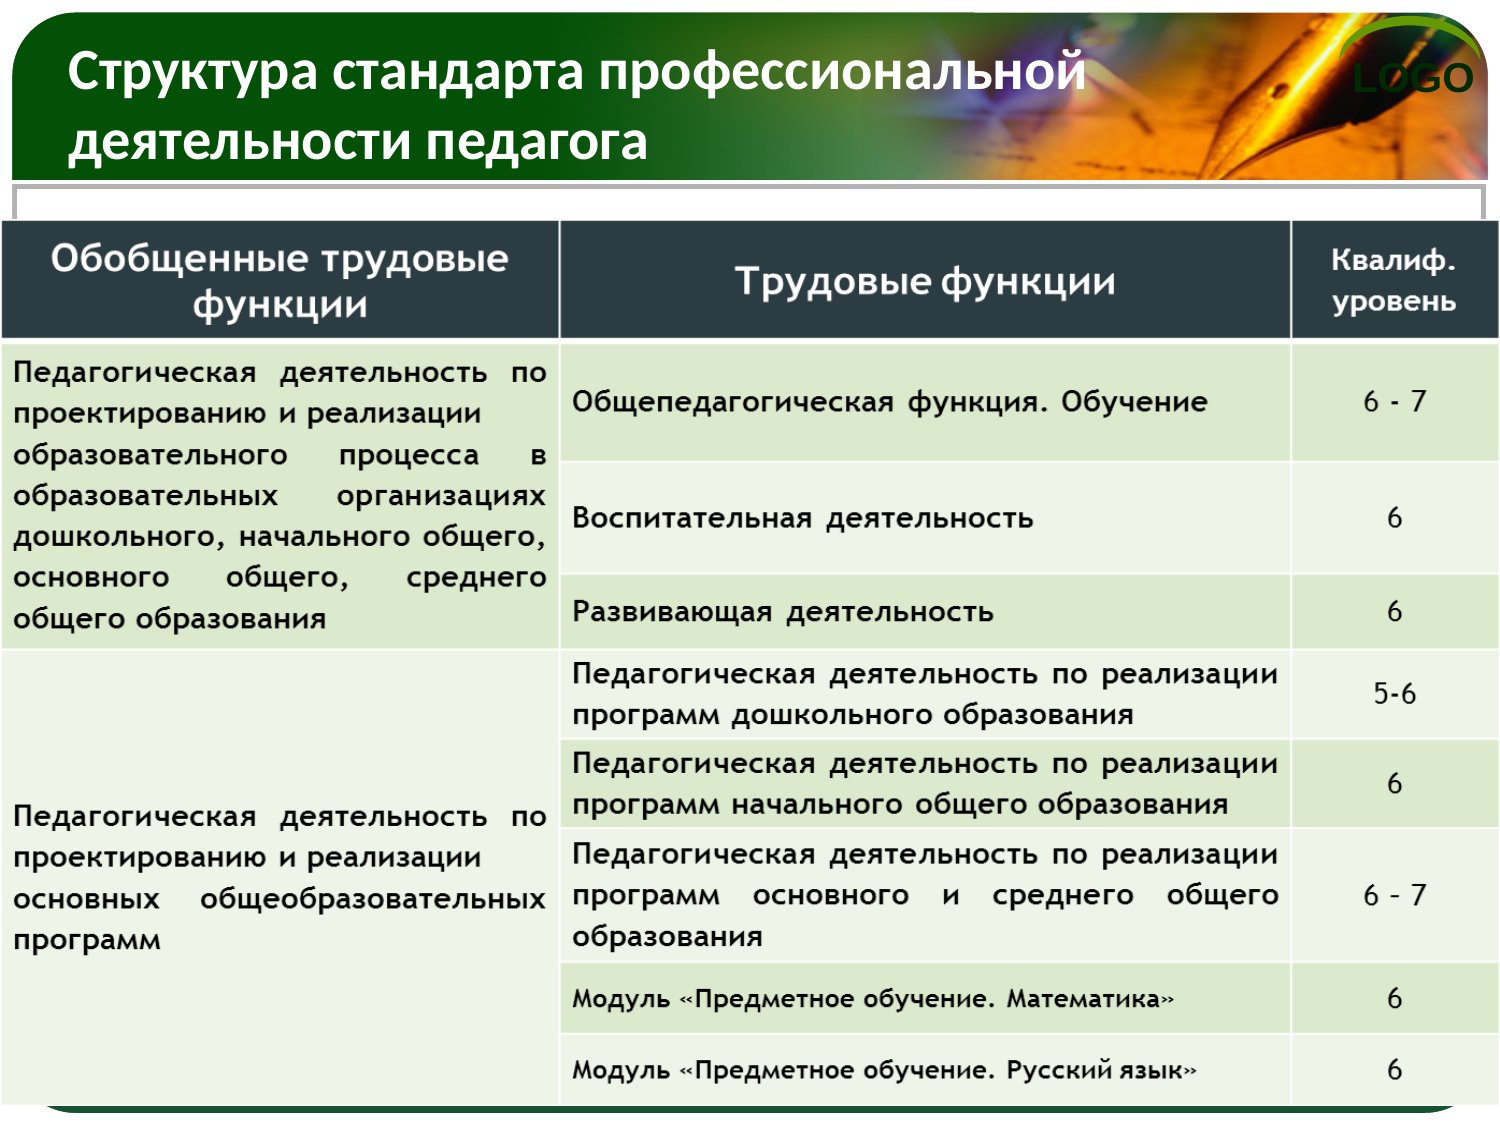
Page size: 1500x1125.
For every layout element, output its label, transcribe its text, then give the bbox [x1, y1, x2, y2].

title Структура стандарта профессиональной деятельности педагога [52, 54, 1391, 148]
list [0, 219, 1500, 1107]
picture [13, 13, 1487, 180]
